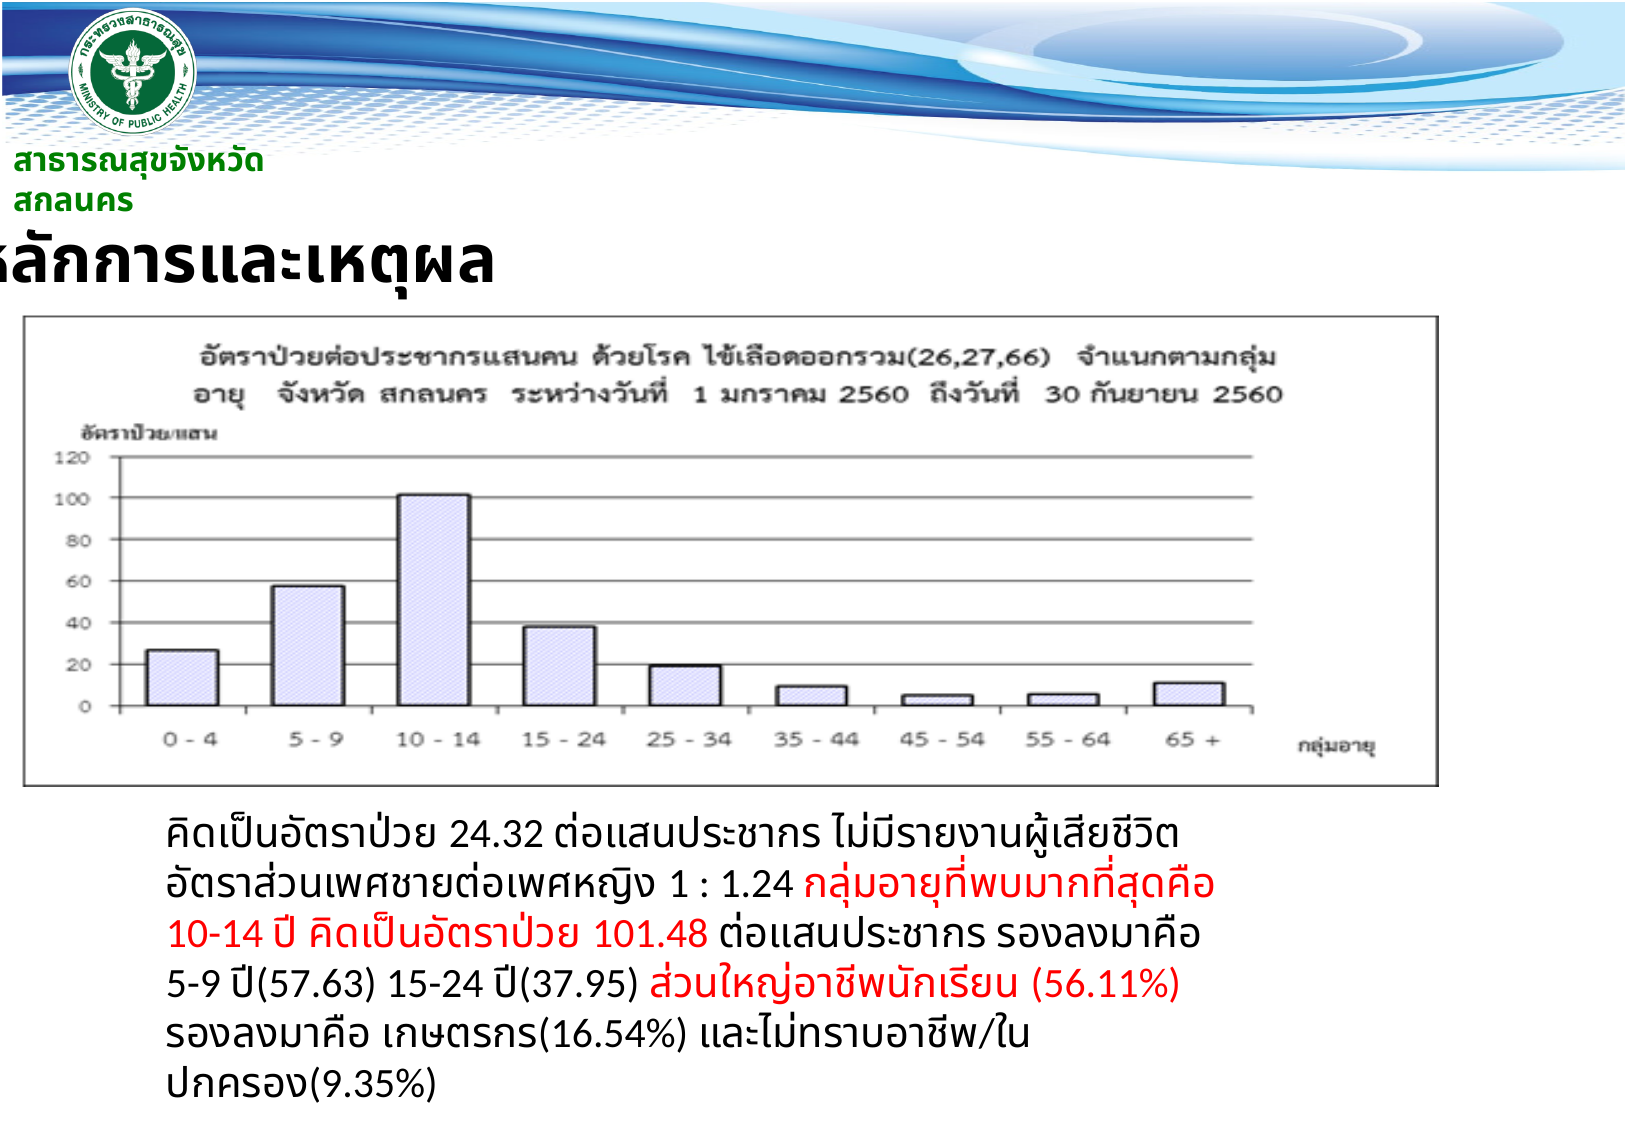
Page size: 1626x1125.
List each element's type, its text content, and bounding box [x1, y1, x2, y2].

picture [1, 1, 1625, 206]
picture [20, 314, 1439, 788]
text_box หลักการและเหตุผล [0, 215, 513, 303]
text_box คิดเป็นอัตราป่วย 24.32 ต่อแสนประชากร ไม่มีรายงานผู้เสียชีวิต อัตราส่วนเพศชายต่อเพศหญิง 1 : 1.24 กลุ่มอายุที่พบมากที่สุดคือ 10-14 ปี คิดเป็นอัตราป่วย 101.48 ต่อแสนประชากร รองลงมาคือ 5-9 ปี(57.63) 15-24 ปี(37.95) ส่วนใหญ่อาชีพนักเรียน (56.11%) รองลงมาคือ เกษตรกร(16.54%) และไม่ทราบอาชีพ/ในปกครอง(9.35%) [151, 798, 1240, 1114]
